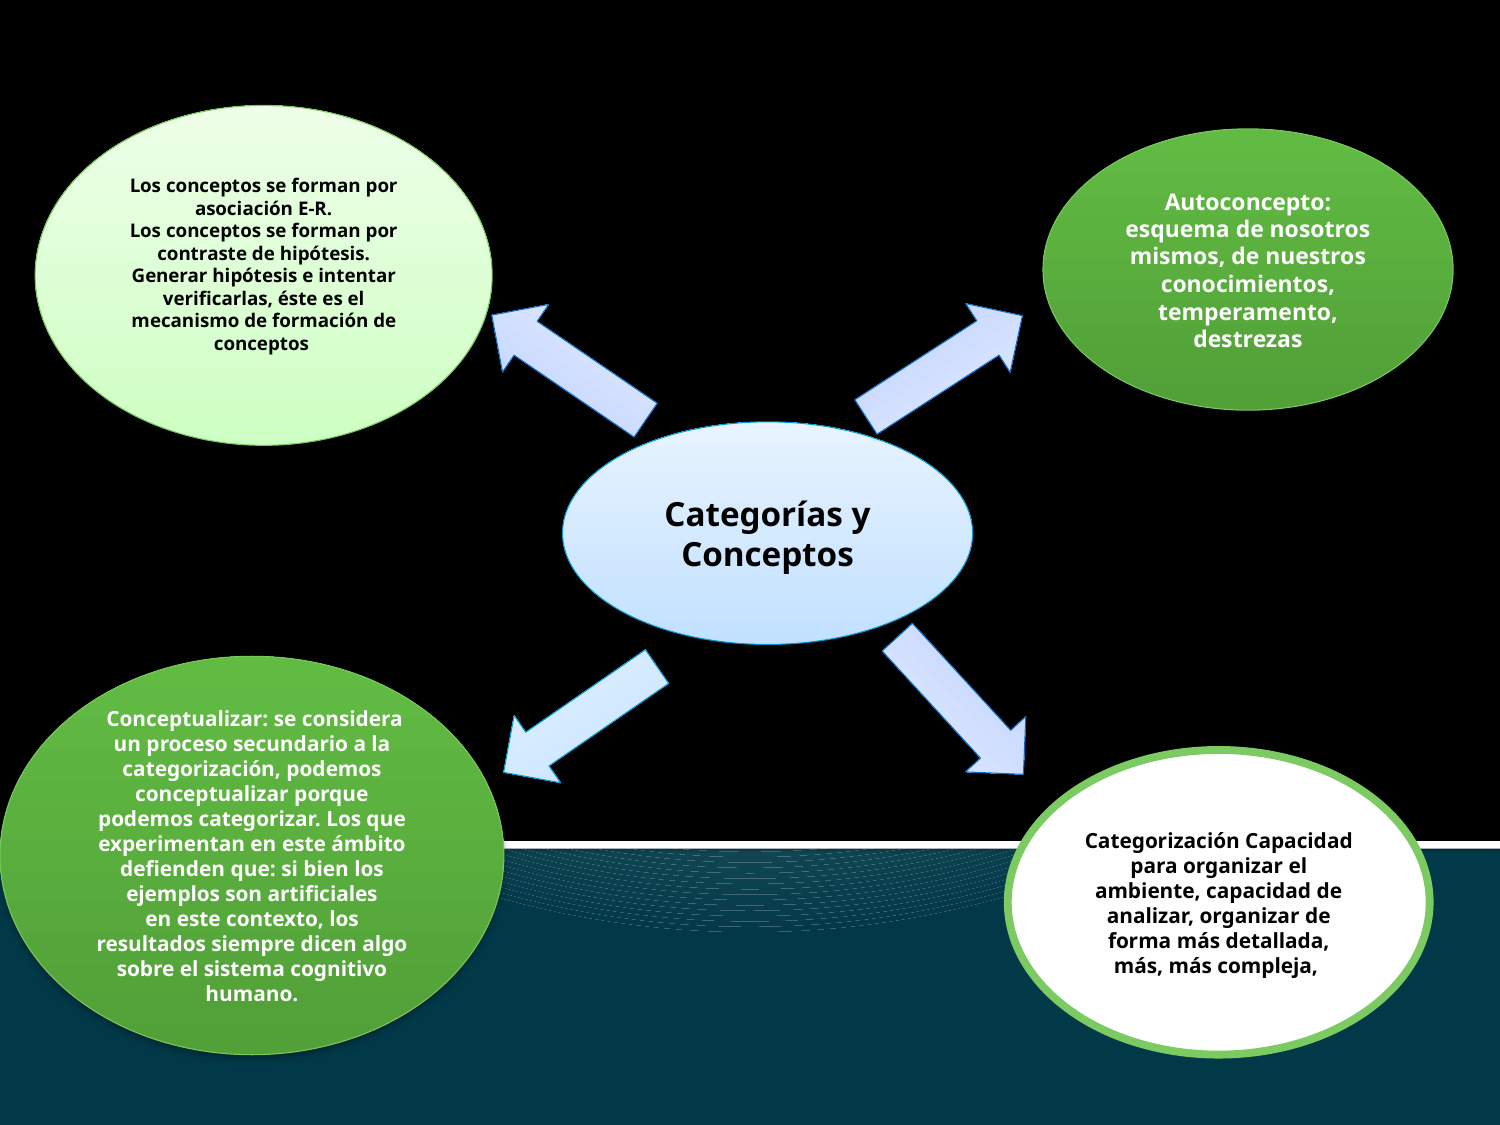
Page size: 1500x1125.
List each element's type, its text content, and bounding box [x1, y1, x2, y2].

text_box Categorización Capacidad para organizar el ambiente, capacidad de analizar, organizar de forma más detallada, más, más compleja, [1003, 746, 1434, 1059]
text_box [491, 303, 658, 438]
text_box Conceptualizar: se considera un proceso secundario a la categorización, podemos conceptualizar porque podemos categorizar. Los que experimentan en este ámbito defienden que: si bien los ejemplos son artificiales en este contexto, los resultados siempre dicen algo sobre el sistema cognitivo humano. [0, 655, 505, 1056]
text_box Autoconcepto: esquema de nosotros mismos, de nuestros conocimientos, temperamento, destrezas [1042, 128, 1454, 411]
text_box Categorías y Conceptos [561, 421, 974, 646]
text_box [503, 649, 670, 784]
text_box [854, 303, 1023, 435]
text_box Los conceptos se forman por asociación E-R. Los conceptos se forman por contraste de hipótesis. Generar hipótesis e intentar verificarlas, éste es el mecanismo de formación de conceptos [34, 104, 493, 446]
text_box [881, 622, 1027, 775]
